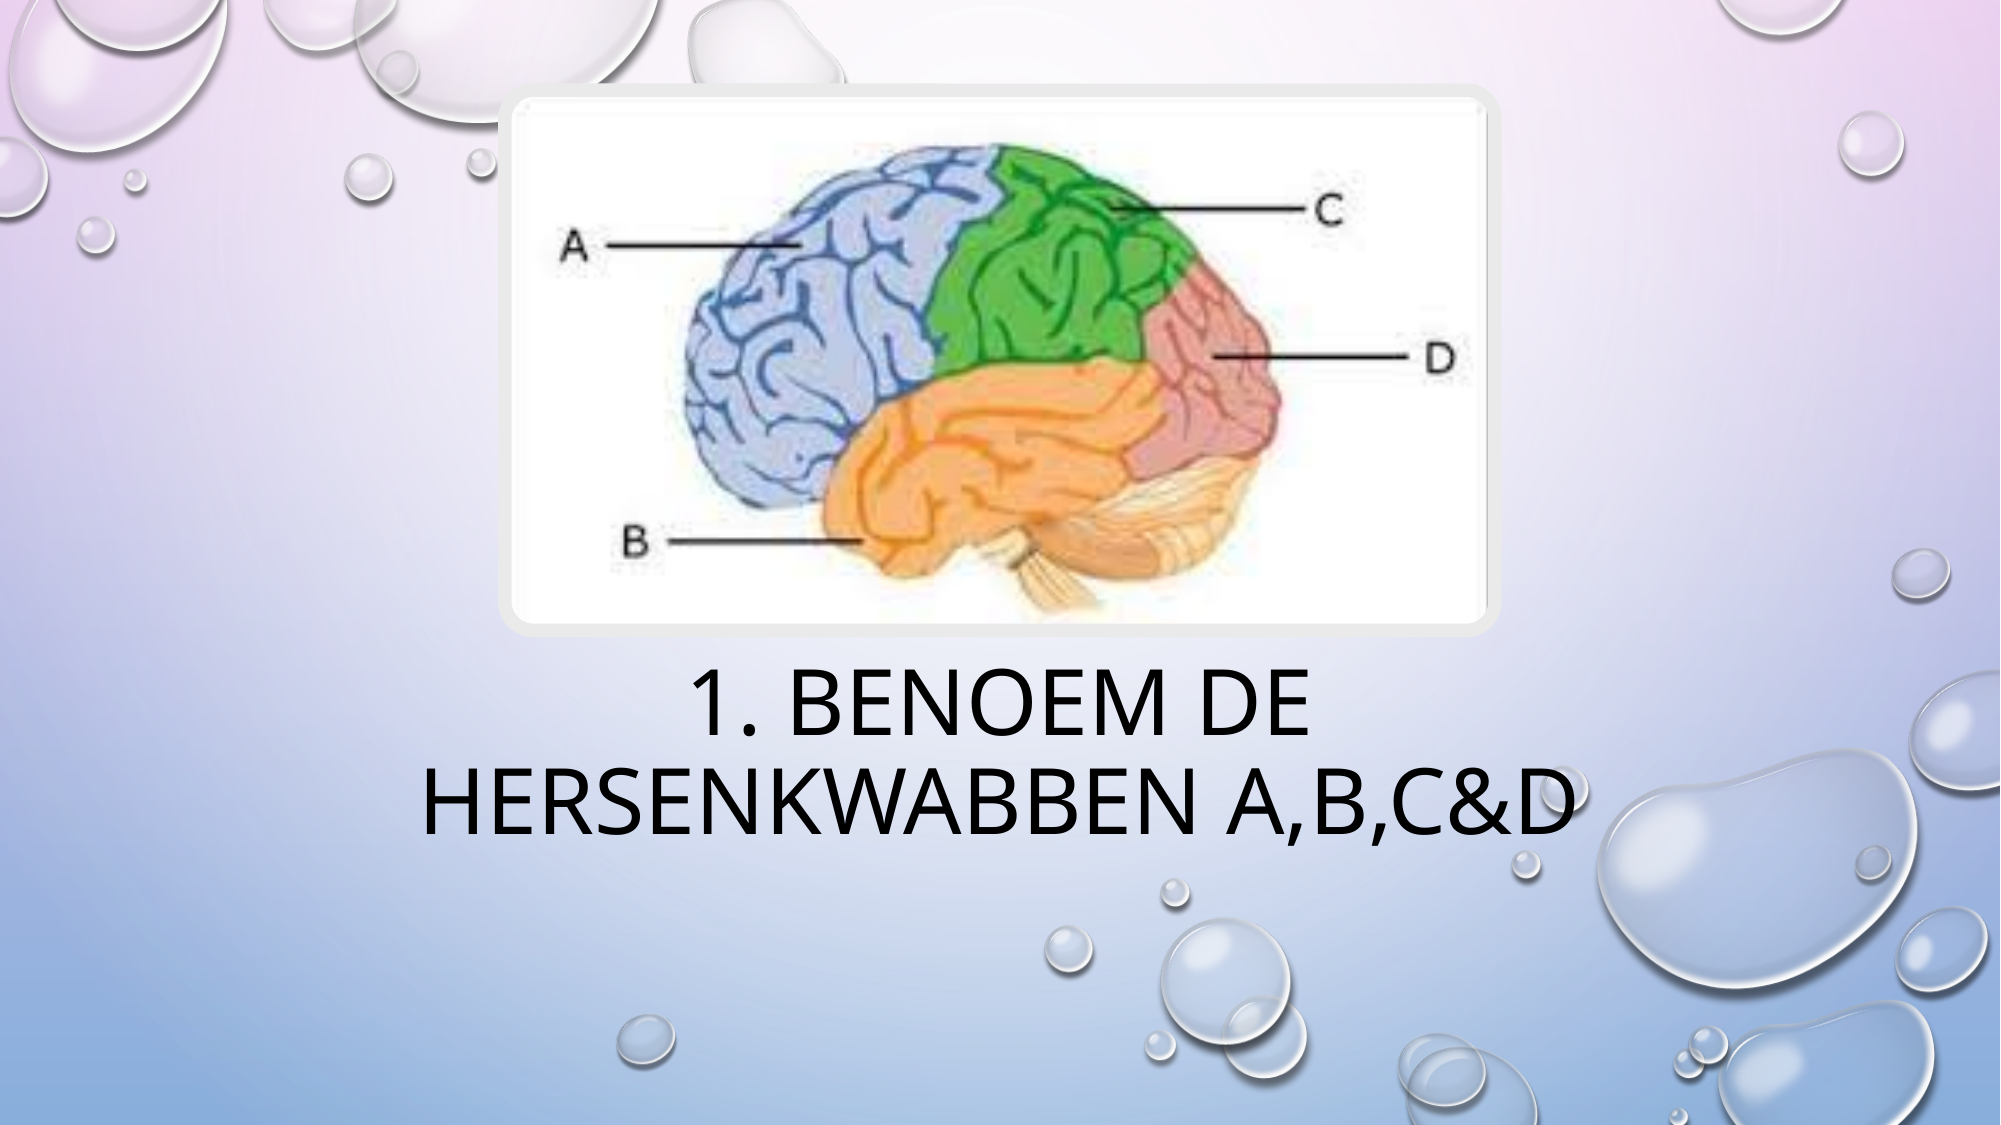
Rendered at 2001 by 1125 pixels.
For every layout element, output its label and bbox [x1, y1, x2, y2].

list [504, 90, 1496, 631]
picture [0, 0, 2000, 1125]
